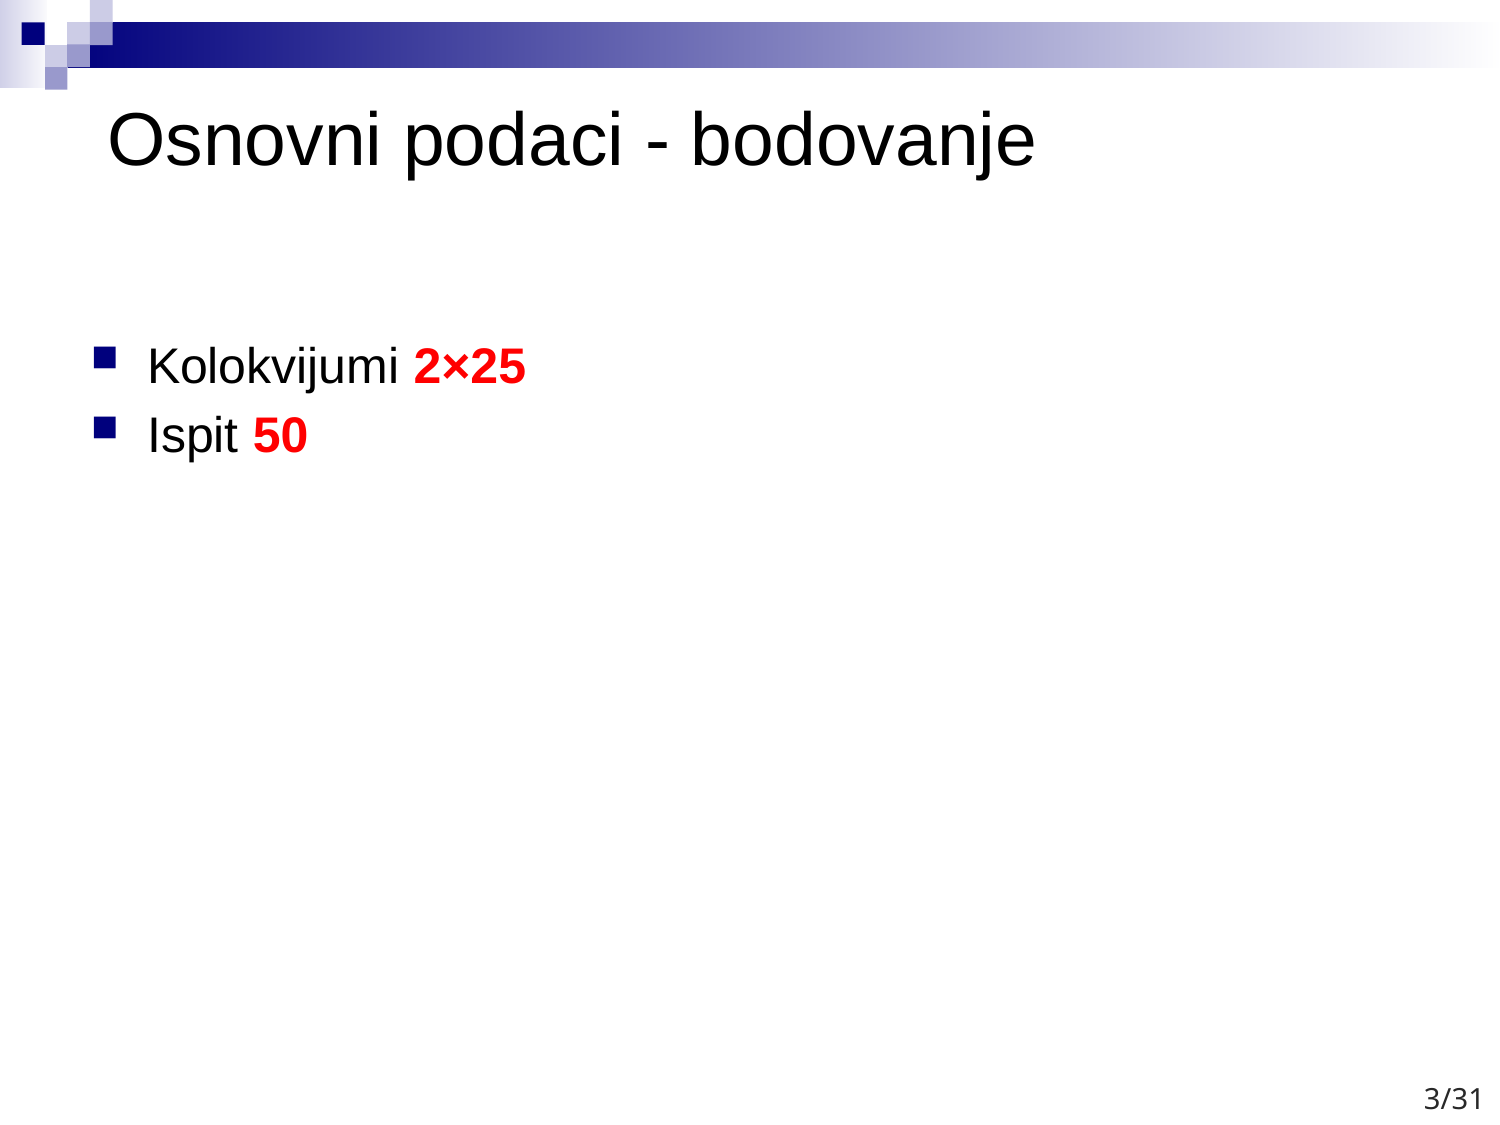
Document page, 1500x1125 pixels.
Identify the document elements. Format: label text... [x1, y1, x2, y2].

text_box 3/31 [1374, 1072, 1500, 1123]
title Osnovni podaci - bodovanje [92, 75, 1067, 197]
list Kolokvijumi 2×25 Ispit 50 [82, 325, 1407, 504]
